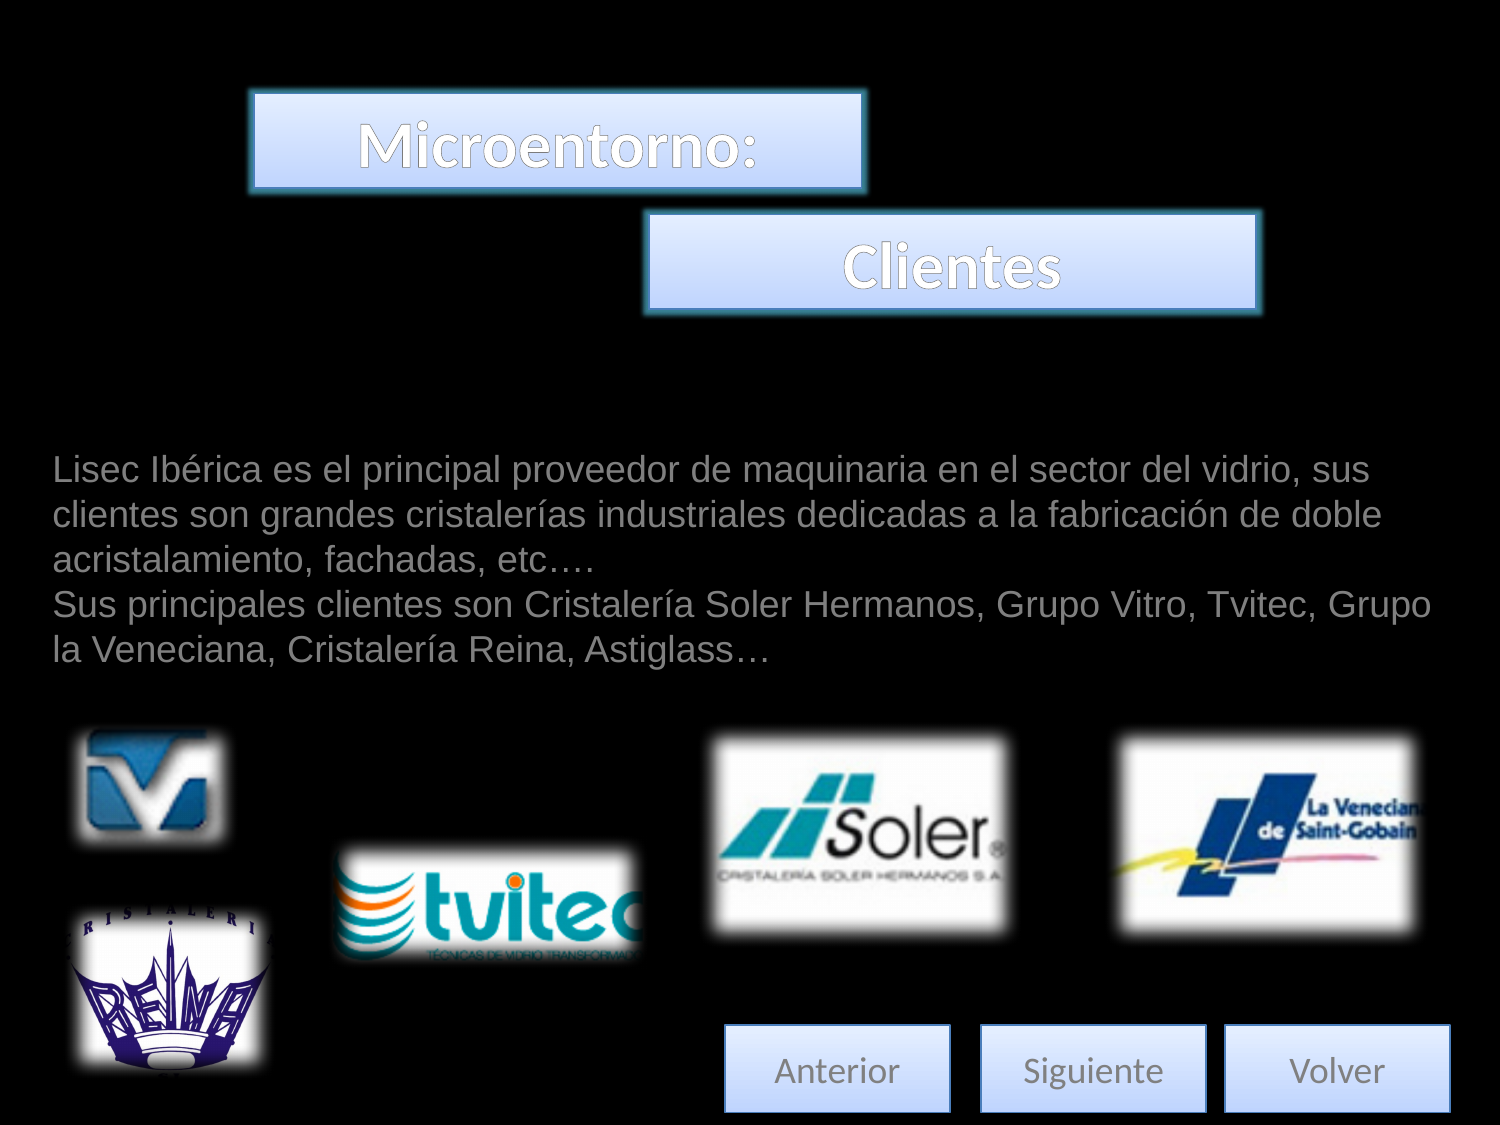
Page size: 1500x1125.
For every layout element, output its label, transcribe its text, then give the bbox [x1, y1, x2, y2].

text_box Siguiente [980, 1024, 1207, 1113]
text_box Anterior [724, 1024, 951, 1113]
picture [62, 720, 240, 859]
picture [62, 901, 277, 1081]
picture [327, 834, 649, 969]
text_box Clientes [648, 214, 1257, 310]
text_box Lisec Ibérica es el principal proveedor de maquinaria en el sector del vidrio, sus clientes son grandes cristalerías industriales dedicadas a la fabricación de doble acristalamiento, fachadas, etc…. Sus principales clientes son Cristalería Soler Hermanos, Grupo Vitro, Tvitec, Grupo la Veneciana, Cristalería Reina, Astiglass… [37, 437, 1450, 678]
picture [1102, 720, 1430, 951]
text_box Volver [1224, 1024, 1451, 1113]
text_box Microentorno: [253, 93, 862, 189]
picture [696, 720, 1023, 951]
